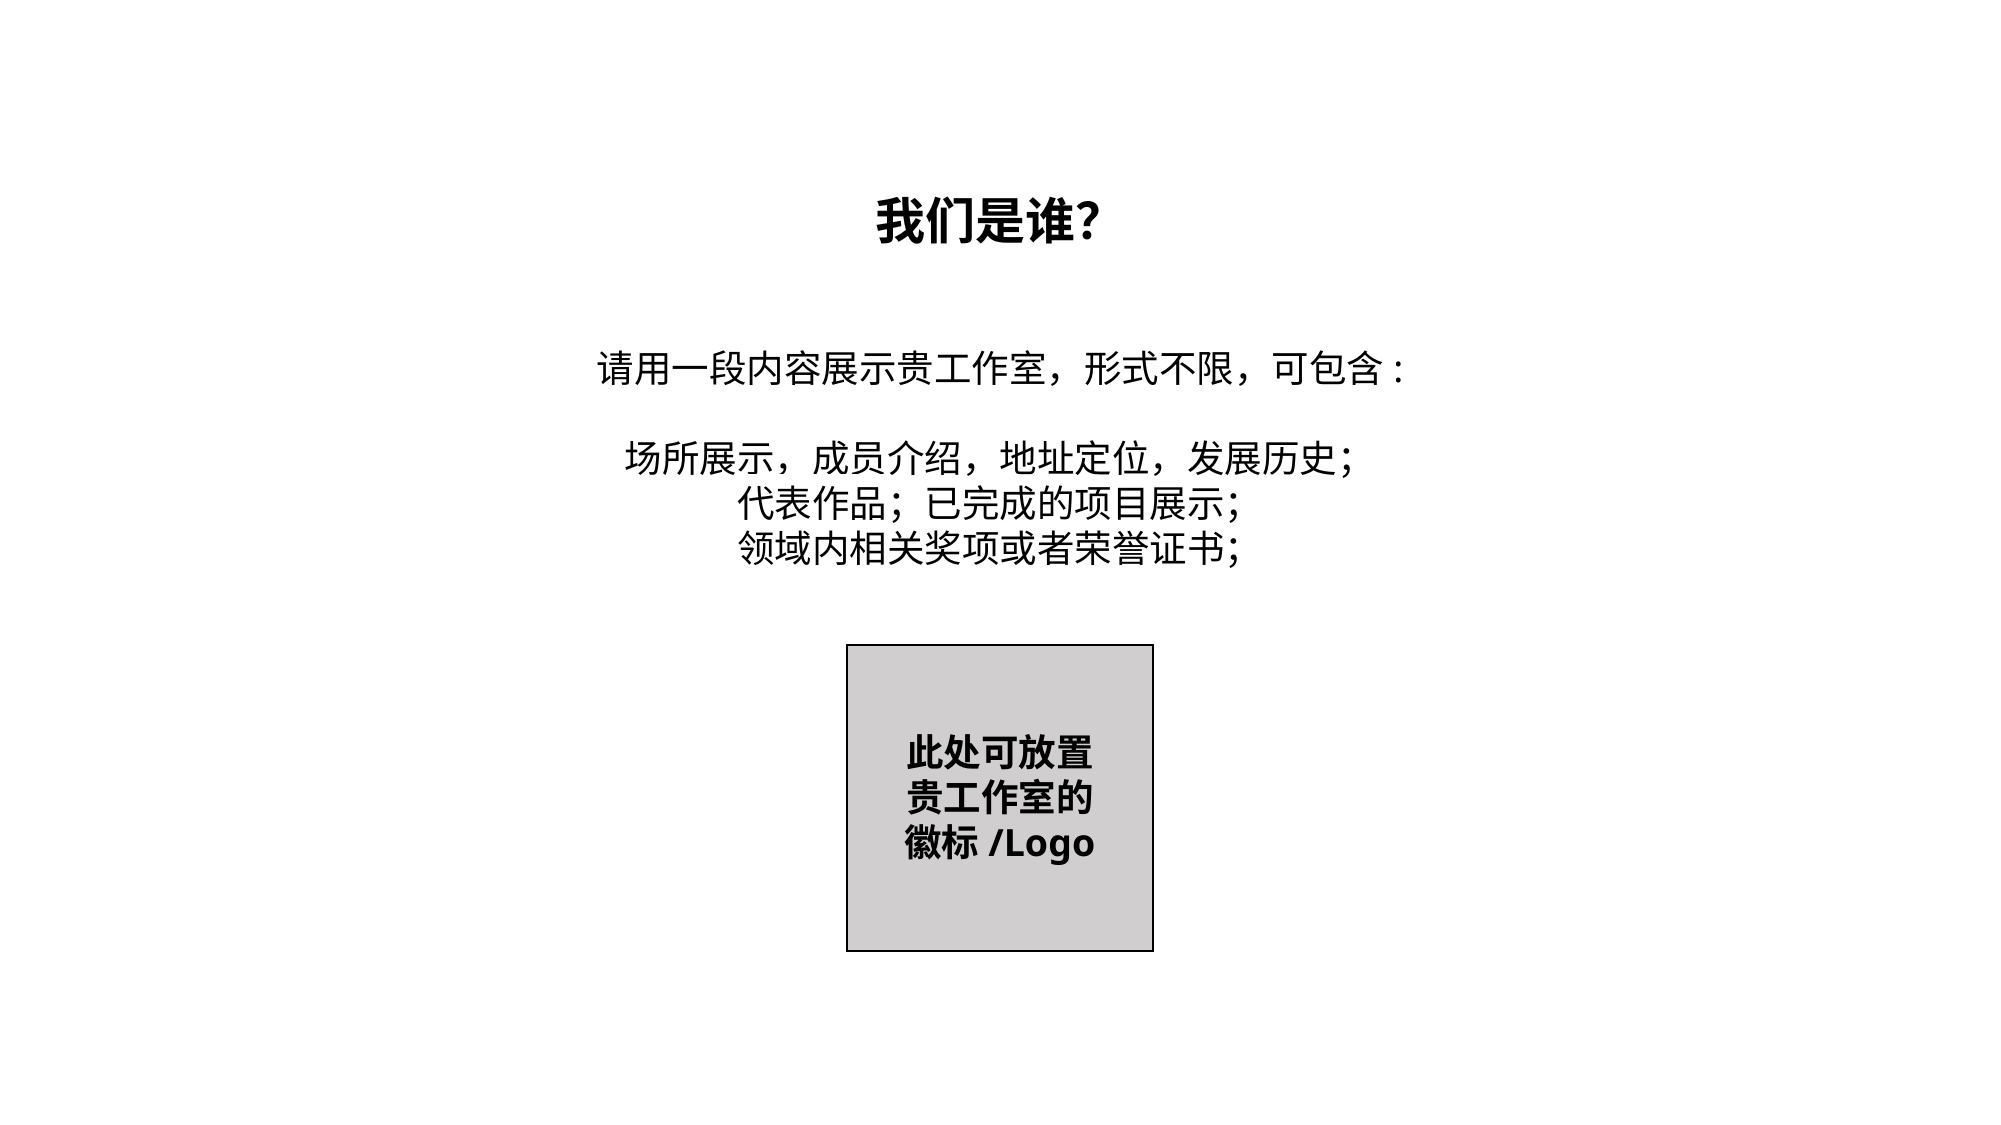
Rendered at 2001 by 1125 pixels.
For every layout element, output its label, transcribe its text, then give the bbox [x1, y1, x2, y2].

text_box [846, 644, 1154, 952]
text_box 请用一段内容展示贵工作室，形式不限，可包含: 场所展示，成员介绍，地址定位，发展历史； 代表作品；已完成的项目展示； 领域内相关奖项或者荣誉证书； [329, 337, 1671, 623]
text_box 此处可放置贵工作室的徽标/Logo [884, 722, 1116, 872]
text_box 我们是谁？ [329, 182, 1671, 258]
